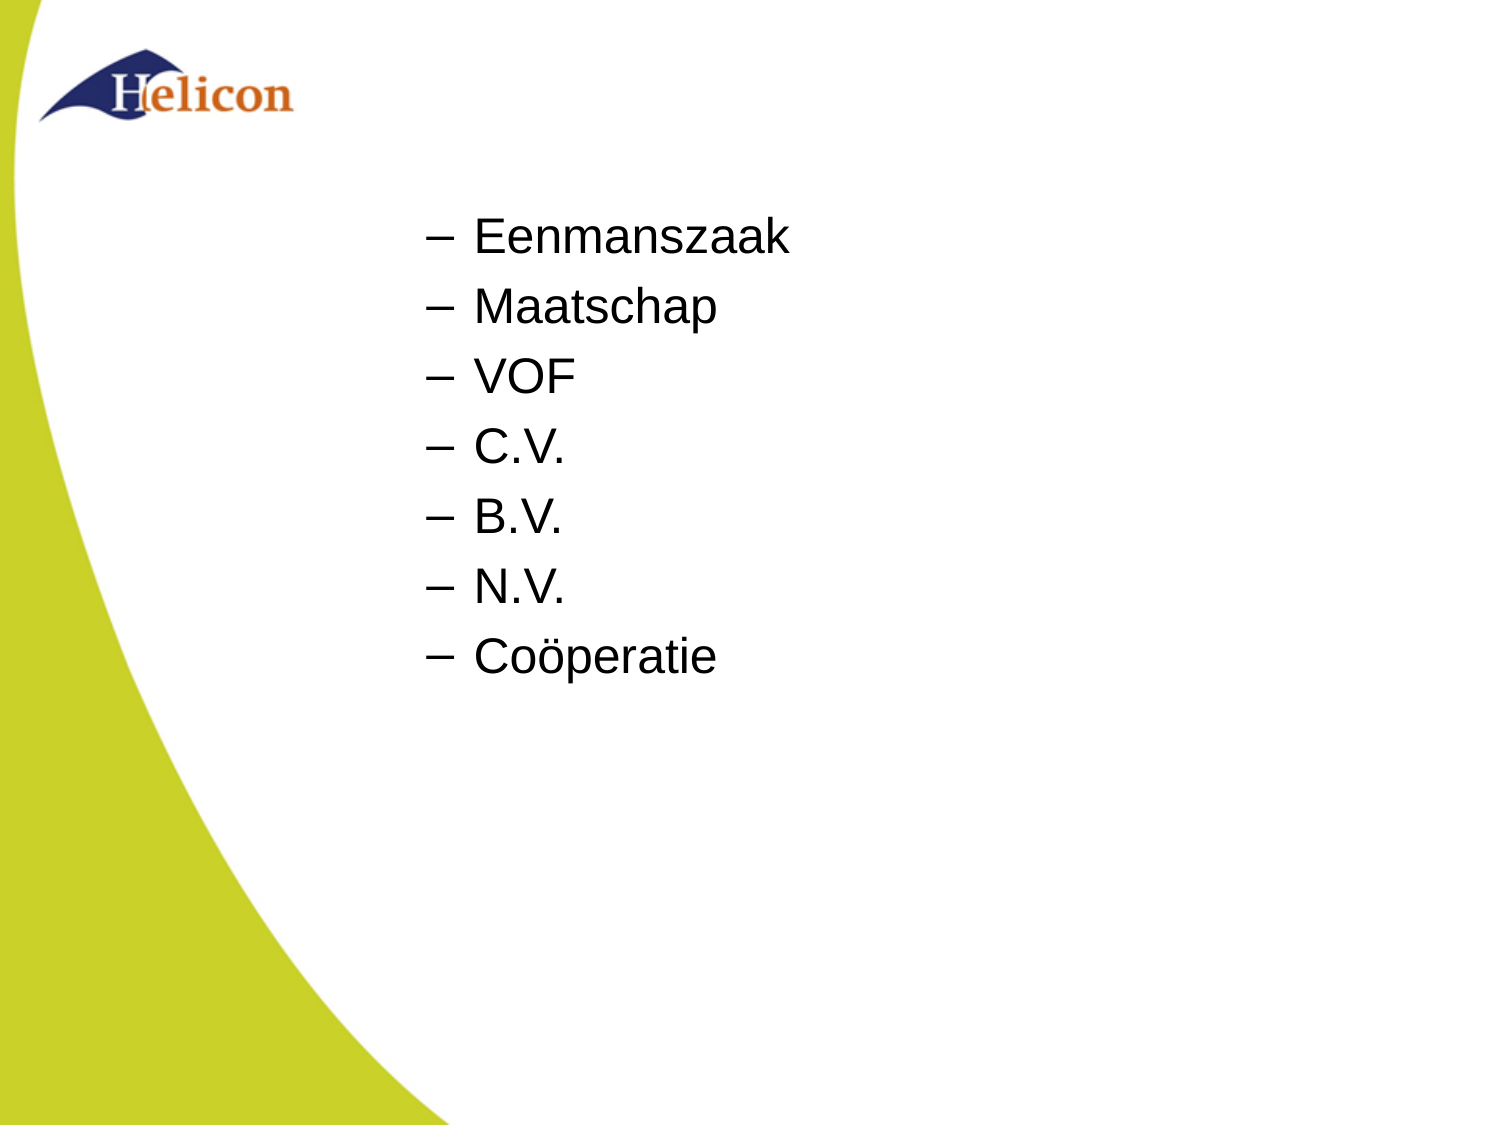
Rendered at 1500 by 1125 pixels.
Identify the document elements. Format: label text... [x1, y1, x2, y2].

picture [0, 0, 1500, 1125]
list Eenmanszaak Maatschap VOF C.V. B.V. N.V. Coöperatie [336, 196, 1425, 1005]
